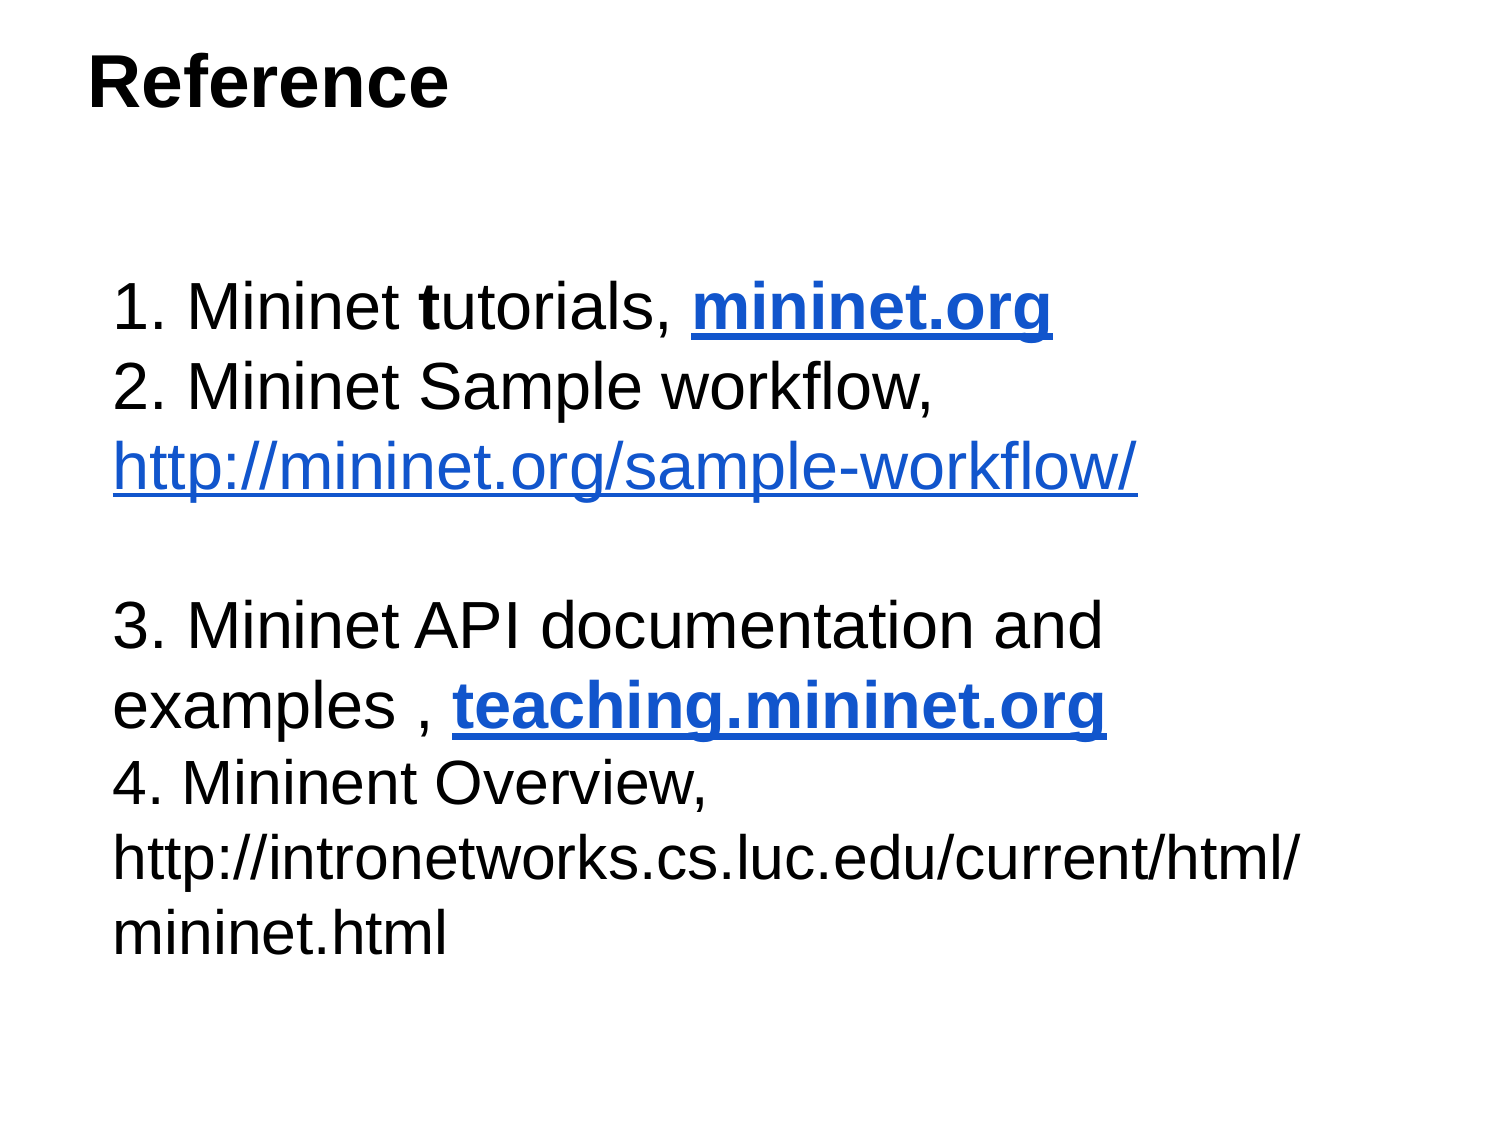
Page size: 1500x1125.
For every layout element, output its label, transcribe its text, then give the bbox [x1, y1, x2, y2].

list 1. Mininet tutorials, mininet.org 2. Mininet Sample workflow, http://mininet.org/sample-workflow/ 3. Mininet API documentation and examples , teaching.mininet.org 4. Mininent Overview, http://intronetworks.cs.luc.edu/current/html/mininet.html [112, 262, 1338, 975]
title Reference [86, 32, 1413, 124]
